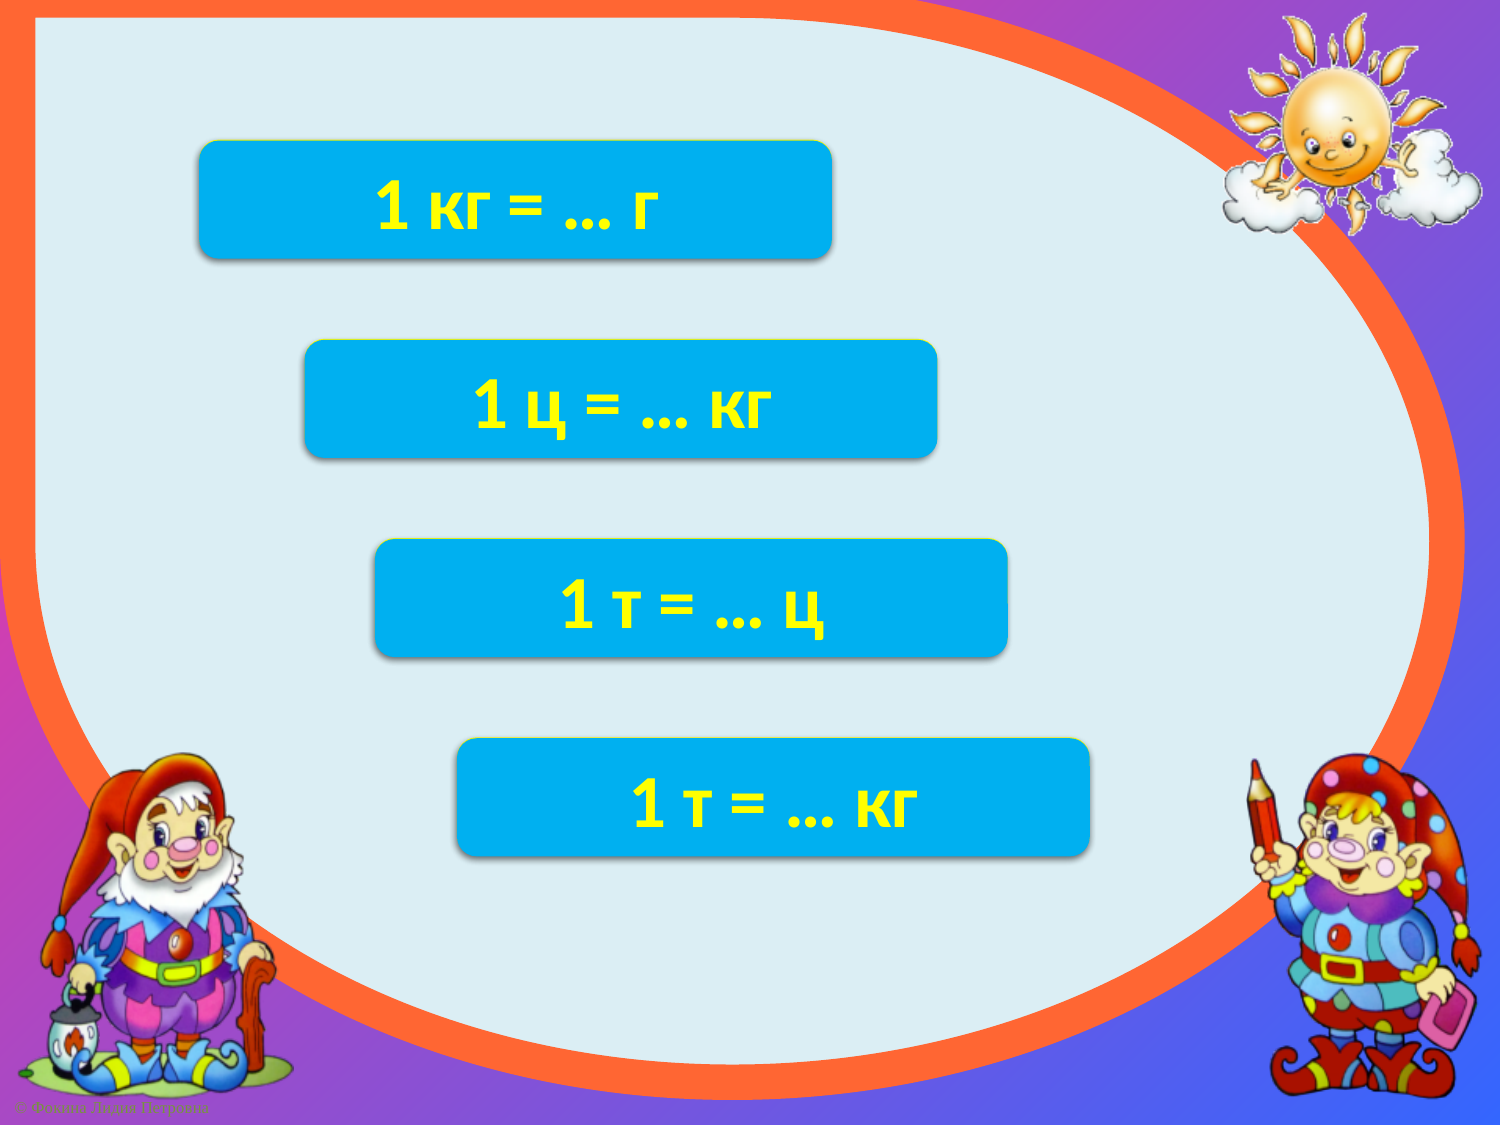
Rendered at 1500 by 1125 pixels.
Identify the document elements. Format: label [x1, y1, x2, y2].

picture [17, 751, 294, 1101]
picture [1214, 0, 1500, 244]
text_box [197, 138, 835, 261]
text_box [454, 736, 1092, 859]
text_box [372, 536, 1010, 660]
picture [1245, 751, 1483, 1101]
text_box [302, 337, 940, 461]
